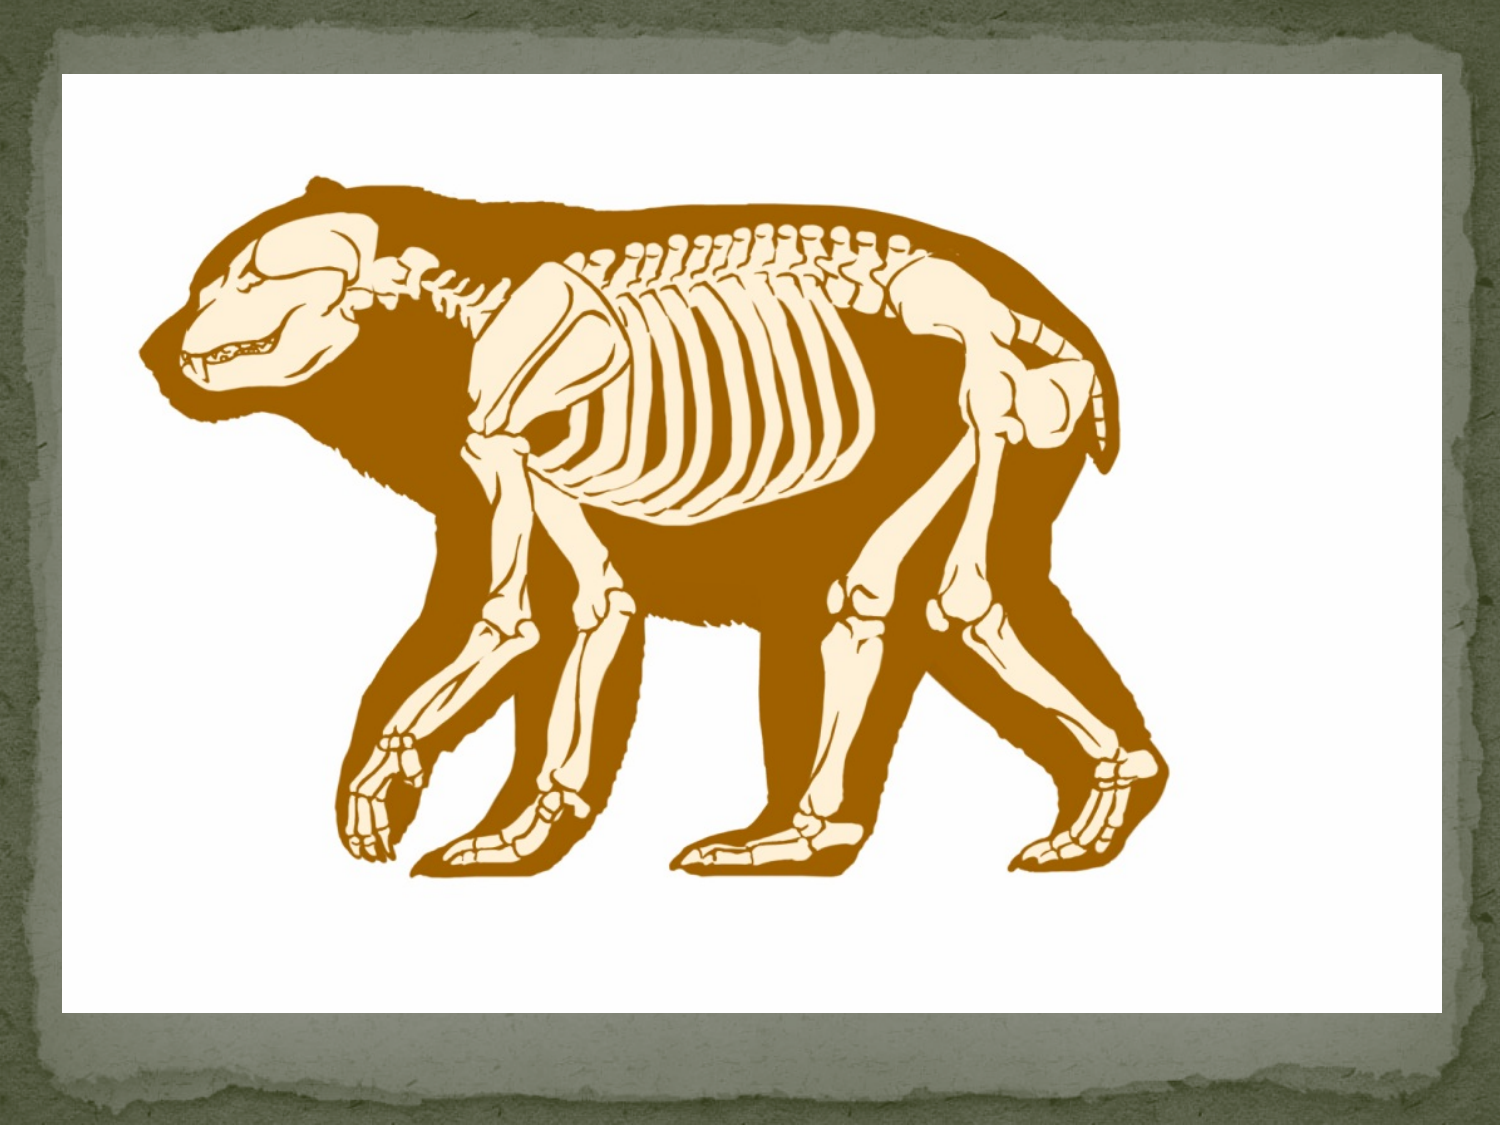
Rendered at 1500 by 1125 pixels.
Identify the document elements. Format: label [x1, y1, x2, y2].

list [66, 78, 1439, 1010]
